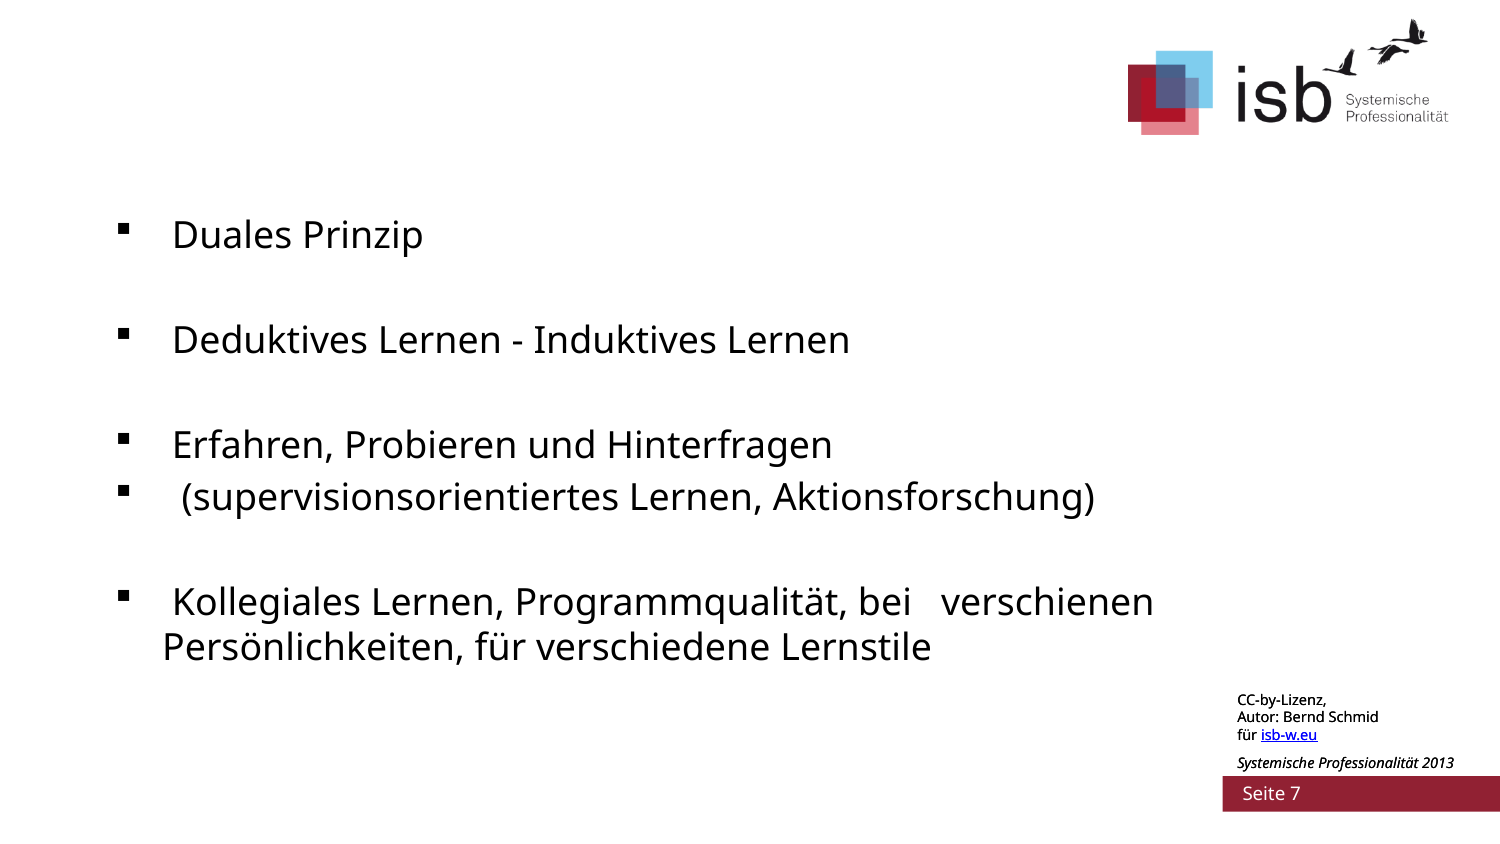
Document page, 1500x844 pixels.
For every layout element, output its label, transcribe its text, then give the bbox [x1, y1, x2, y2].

picture [1128, 14, 1461, 139]
list Duales Prinzip Deduktives Lernen - Induktives Lernen Erfahren, Probieren und Hinterfragen (supervisionsorientiertes Lernen, Aktionsforschung) Kollegiales Lernen, Programmqualität, bei verschienen Persönlichkeiten, für verschiedene Lernstile [100, 67, 1223, 812]
text_box CC-by-Lizenz, Autor: Bernd Schmid für isb-w.eu Systemische Professionalität 2013 [1222, 543, 1500, 844]
